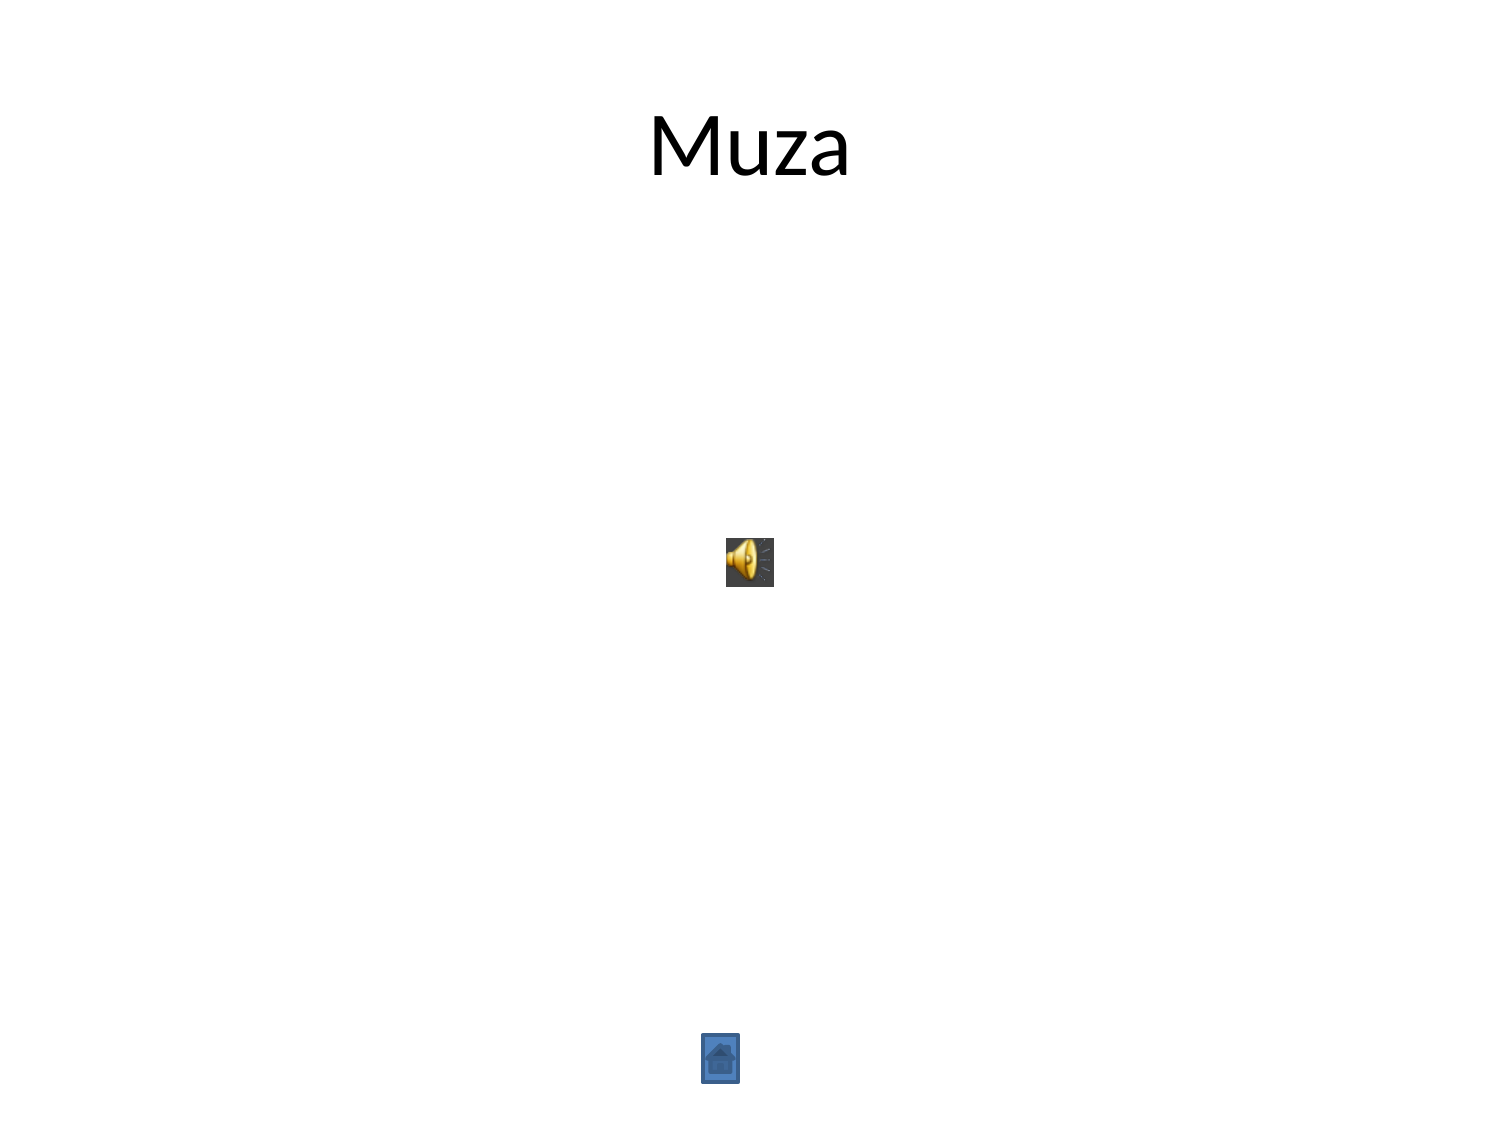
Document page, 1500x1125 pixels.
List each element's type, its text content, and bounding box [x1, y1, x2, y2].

text_box [701, 1033, 740, 1084]
picture [724, 537, 776, 588]
title Muza [75, 45, 1425, 233]
